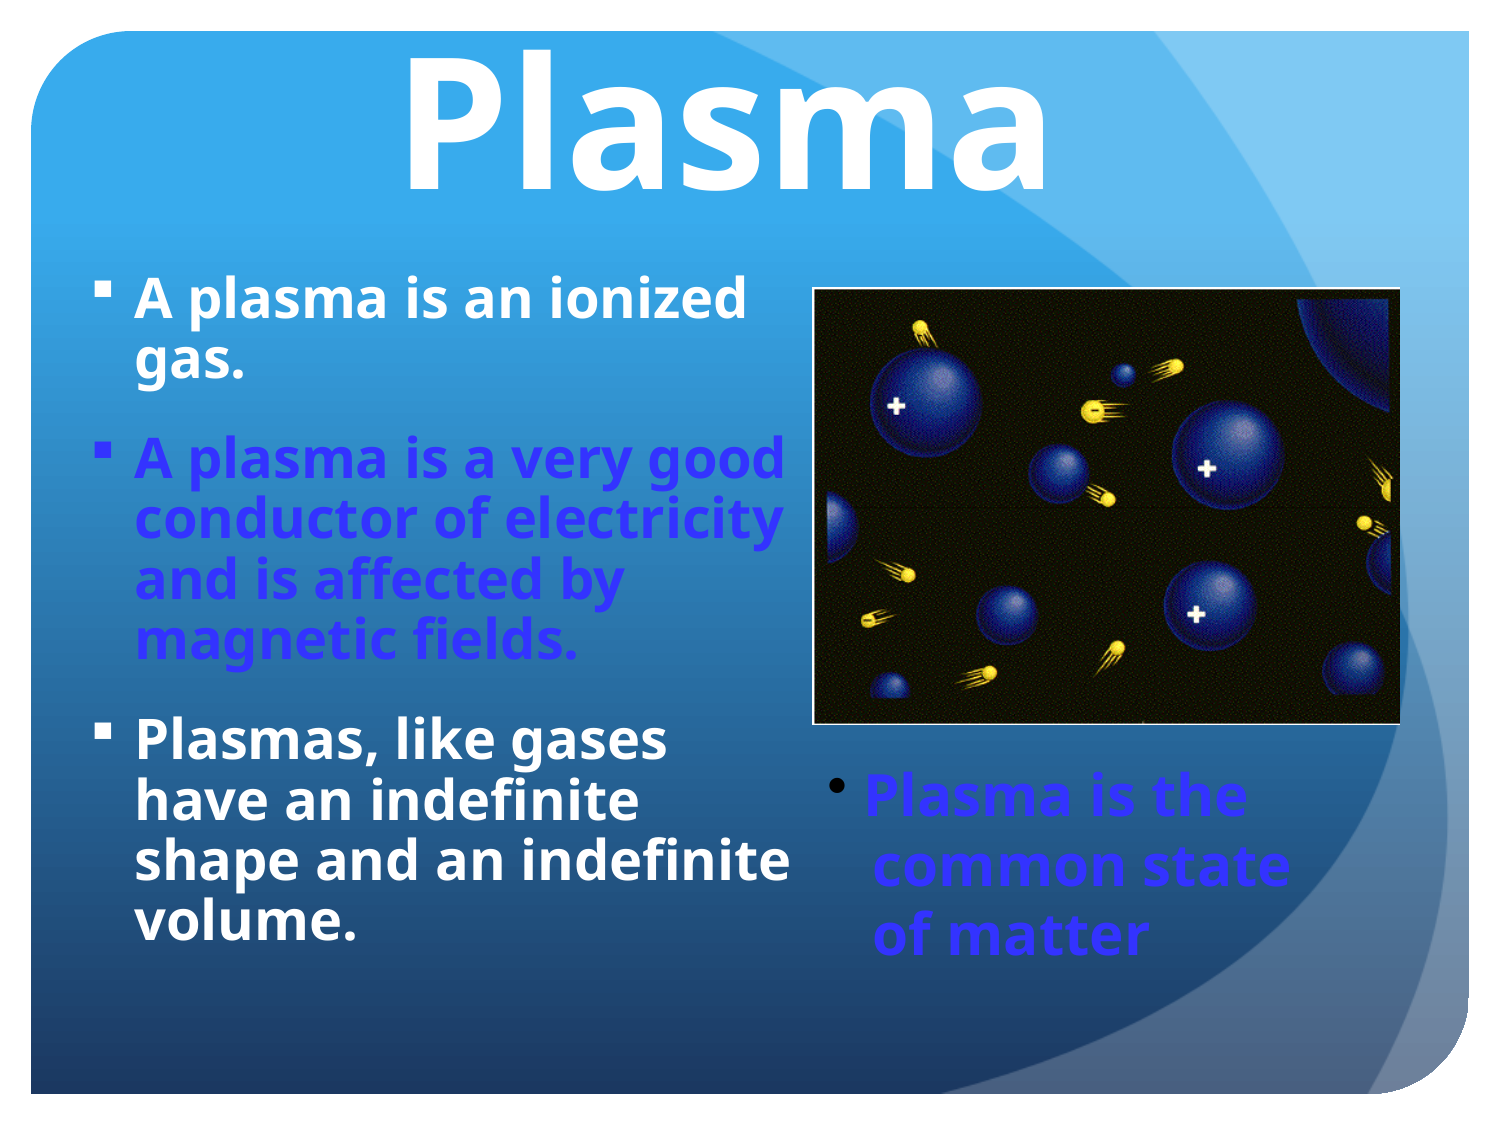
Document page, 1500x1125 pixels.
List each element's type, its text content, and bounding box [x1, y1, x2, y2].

text_box Plasma is the common state of matter [812, 750, 1463, 975]
title Plasma [127, 62, 1372, 234]
picture [24, 30, 1473, 1094]
text_box A plasma is an ionized gas. A plasma is a very good conductor of electricity and is affected by magnetic fields. Plasmas, like gases have an indefinite shape and an indefinite volume. [74, 262, 813, 1005]
